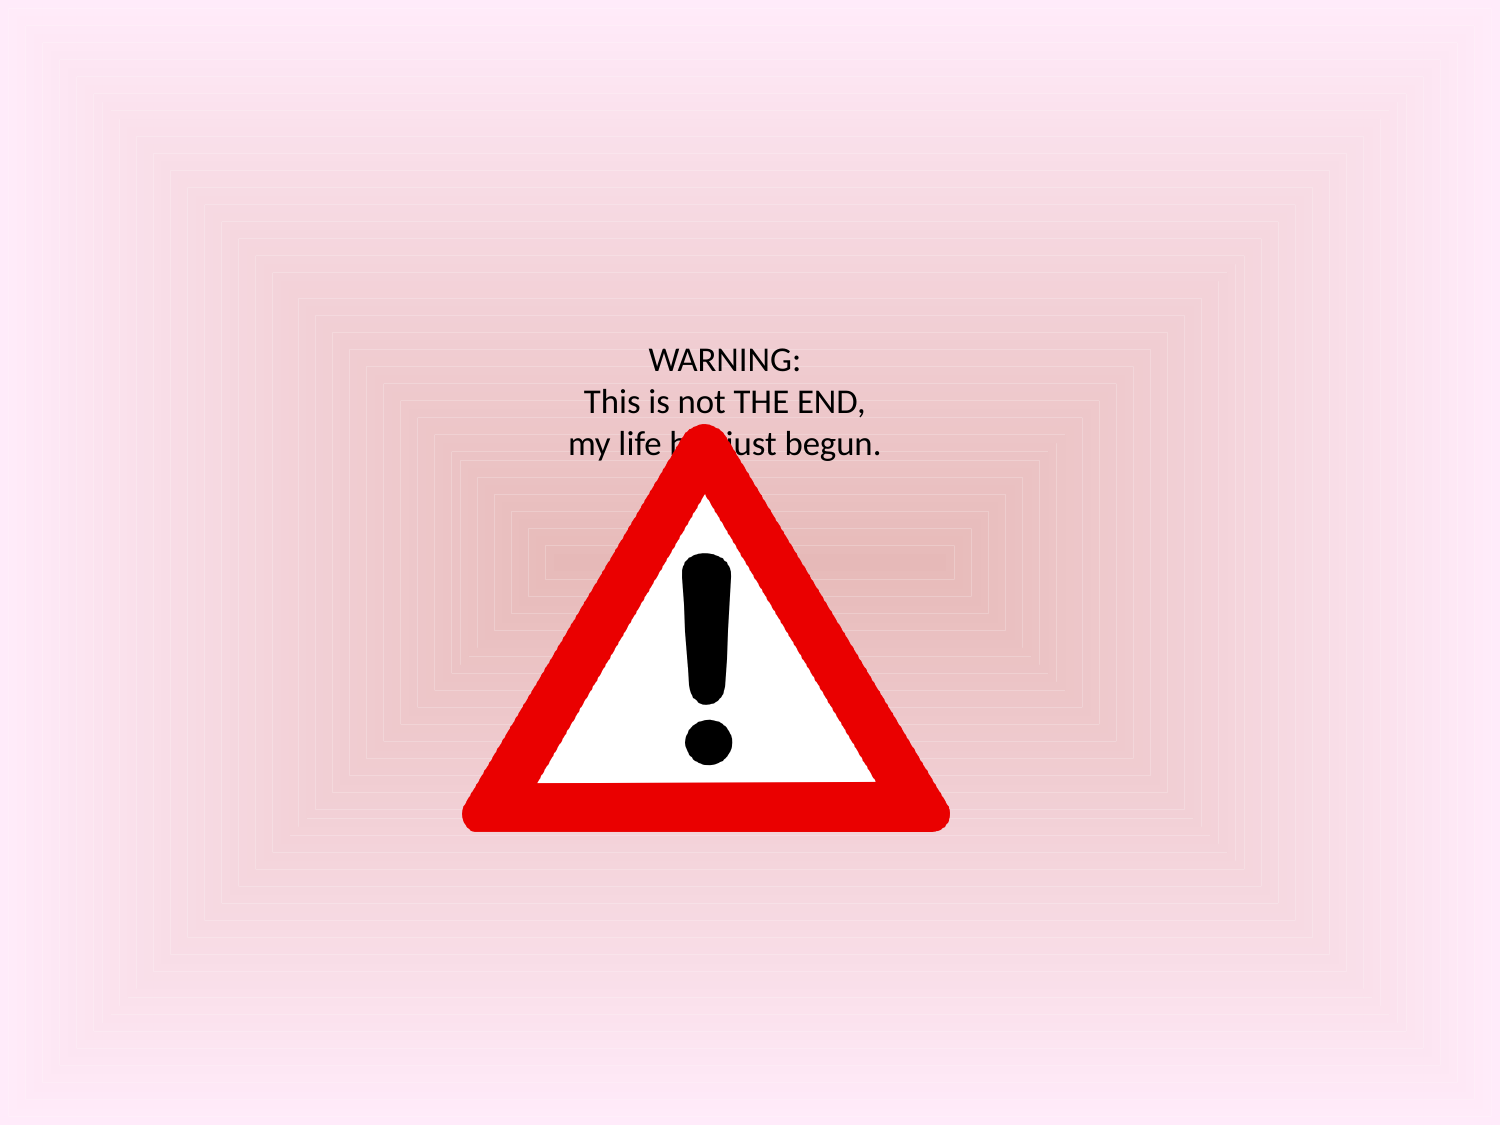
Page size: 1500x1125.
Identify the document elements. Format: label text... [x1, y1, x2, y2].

picture [462, 424, 951, 832]
title WARNING: This is not THE END, my life has just begun. By: Darline Rosa [50, 324, 1400, 725]
